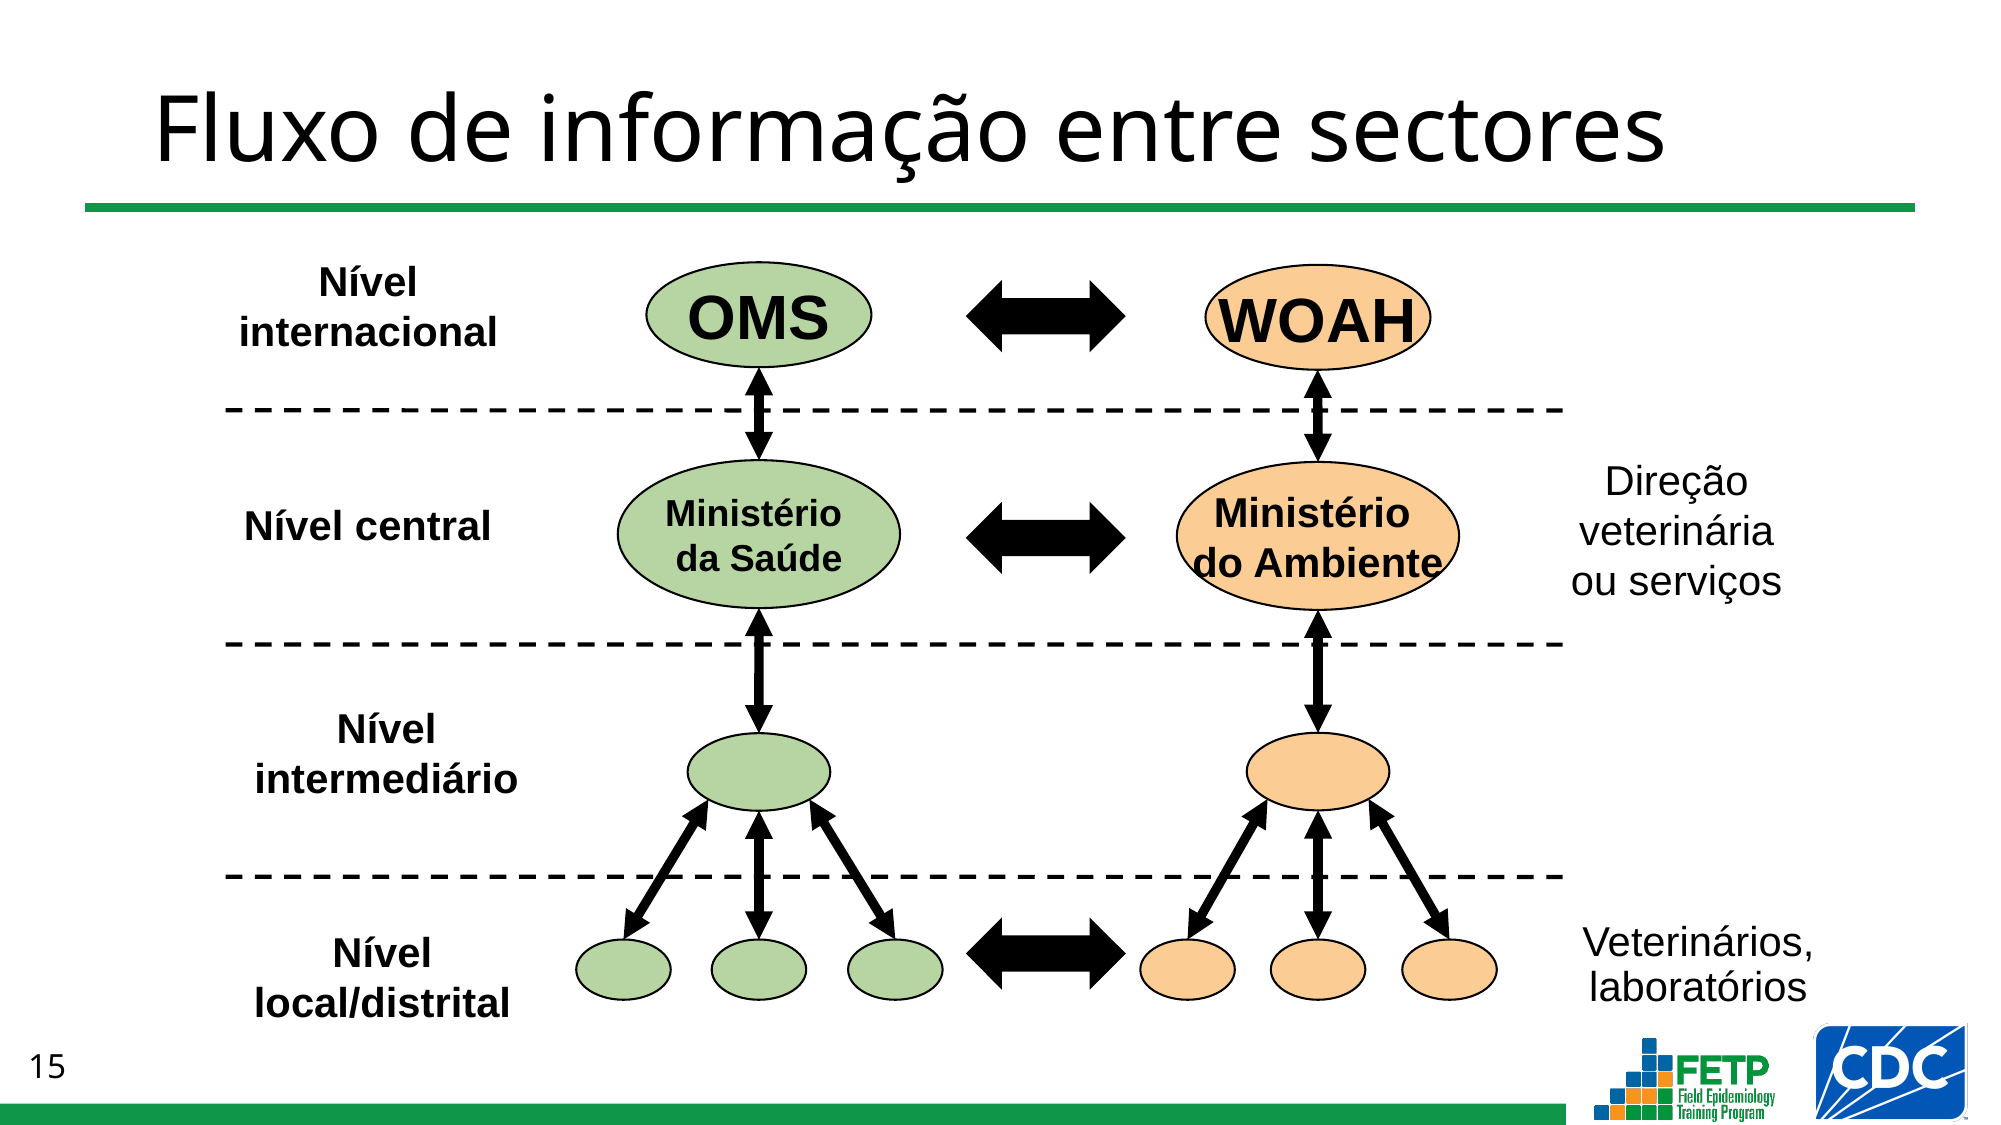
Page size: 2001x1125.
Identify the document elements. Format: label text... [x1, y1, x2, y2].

text_box Veterinários, laboratórios [1526, 911, 1870, 1019]
text_box OMS [646, 262, 872, 368]
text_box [809, 799, 896, 940]
text_box [964, 499, 1128, 577]
text_box Ministério do Ambiente [1176, 461, 1460, 610]
text_box Nível central [200, 491, 526, 557]
text_box [1270, 939, 1366, 1000]
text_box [623, 799, 709, 940]
text_box [576, 939, 671, 1000]
text_box [964, 914, 1128, 993]
text_box Direção veterinária ou serviços [1531, 483, 1822, 612]
text_box [687, 733, 831, 811]
text_box [1140, 939, 1235, 1000]
text_box [848, 939, 943, 1000]
text_box [711, 939, 807, 1000]
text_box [1187, 798, 1268, 940]
picture [1813, 1023, 1968, 1122]
text_box Nível internacional [211, 247, 526, 363]
text_box [1246, 732, 1390, 811]
picture [1594, 1038, 1775, 1122]
text_box [1402, 939, 1497, 1000]
title Fluxo de informação entre sectores [137, 75, 1863, 207]
text_box [964, 277, 1128, 355]
text_box Nível local/distrital [223, 918, 542, 1034]
text_box Nível intermediário [200, 694, 563, 810]
text_box Ministério da Saúde [617, 460, 901, 609]
text_box WOAH [1205, 264, 1431, 370]
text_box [1368, 798, 1450, 940]
